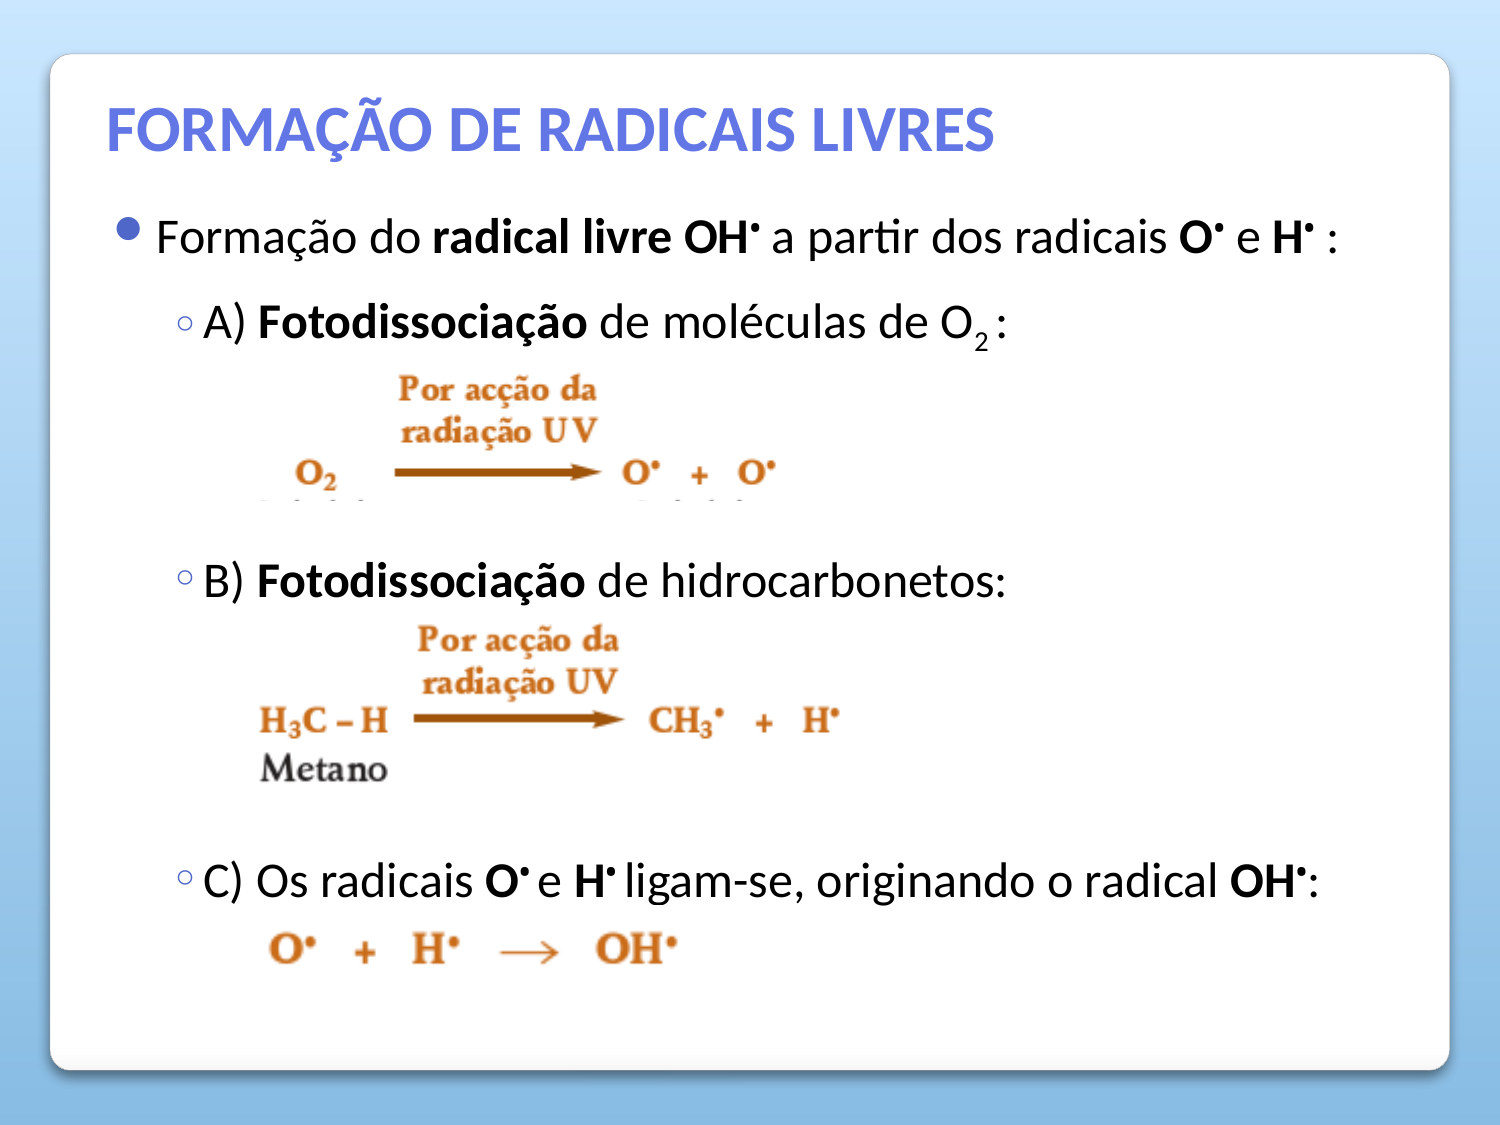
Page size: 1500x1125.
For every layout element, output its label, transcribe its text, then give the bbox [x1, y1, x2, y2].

picture [206, 361, 788, 502]
picture [229, 609, 850, 803]
text_box Formação do radical livre OH• a partir dos radicais O• e H• : A) Fotodissociação de moléculas de O2 : B) Fotodissociação de hidrocarbonetos: C) Os radicais O• e H• ligam-se, originando o radical OH•: [98, 196, 1424, 1017]
picture [229, 904, 715, 995]
text_box FORMAÇÃO DE RADICAIS LIVRES [76, 78, 1412, 173]
